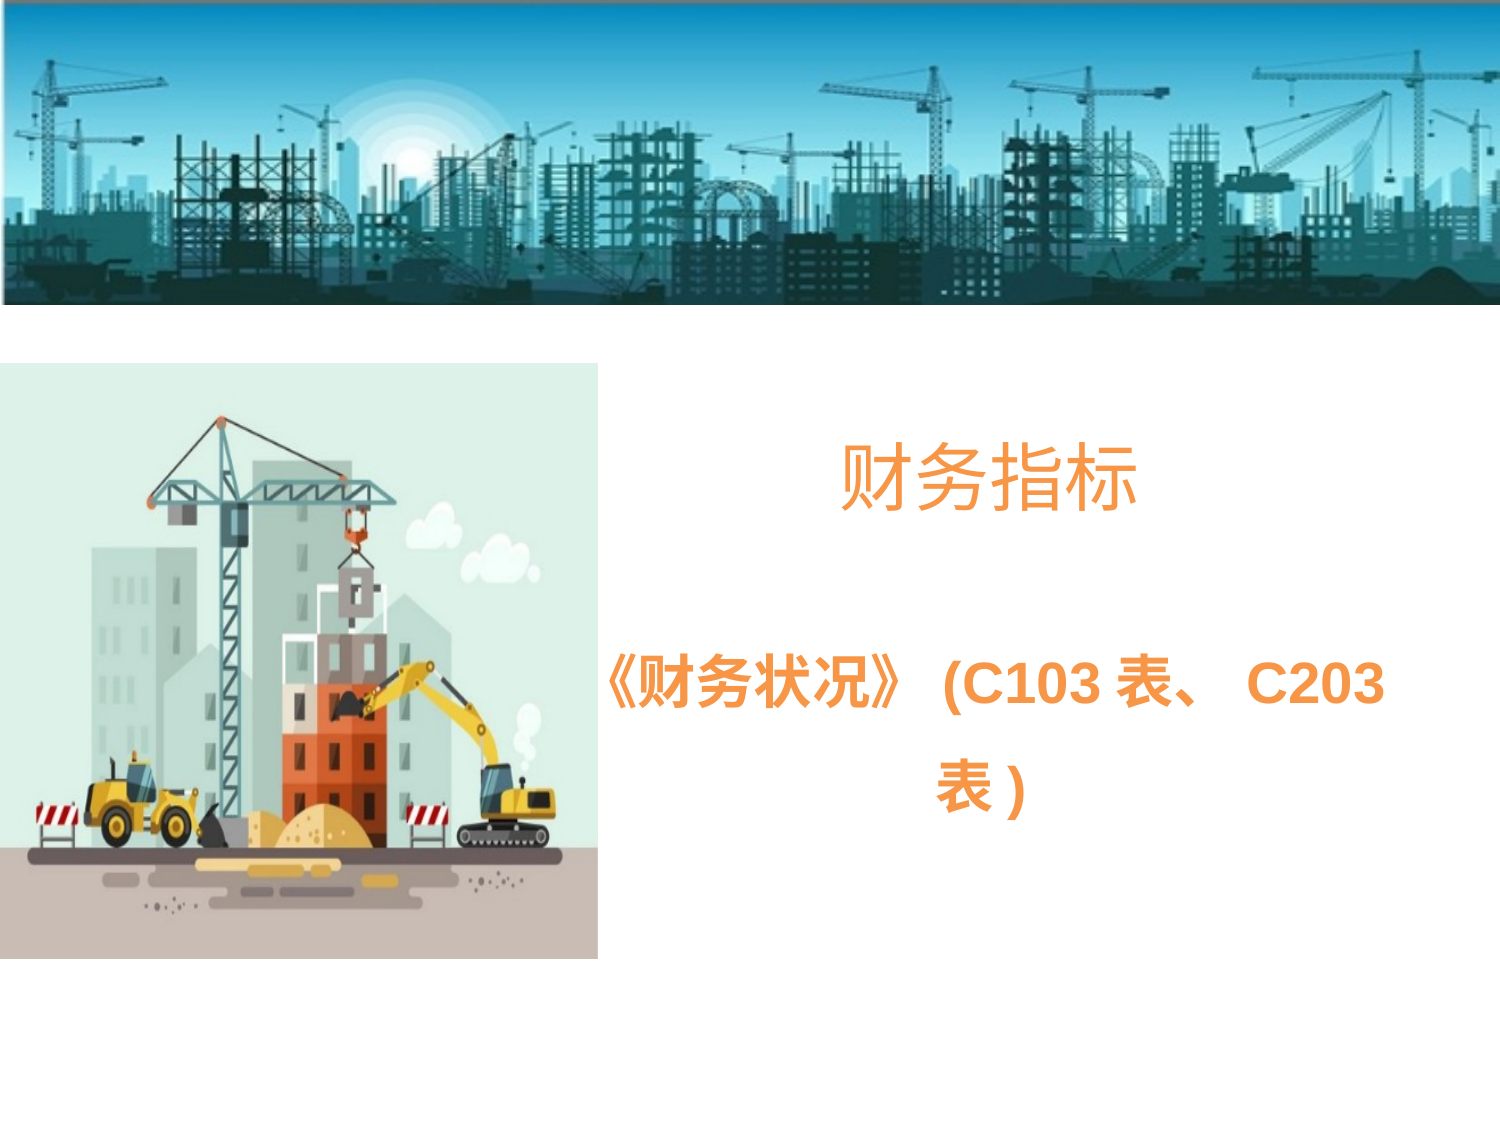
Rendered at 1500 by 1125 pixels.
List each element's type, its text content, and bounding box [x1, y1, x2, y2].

picture [0, 363, 598, 959]
picture [0, 0, 1500, 305]
text_box 财务指标 《财务状况》(C103表、C203表) [599, 363, 1429, 888]
